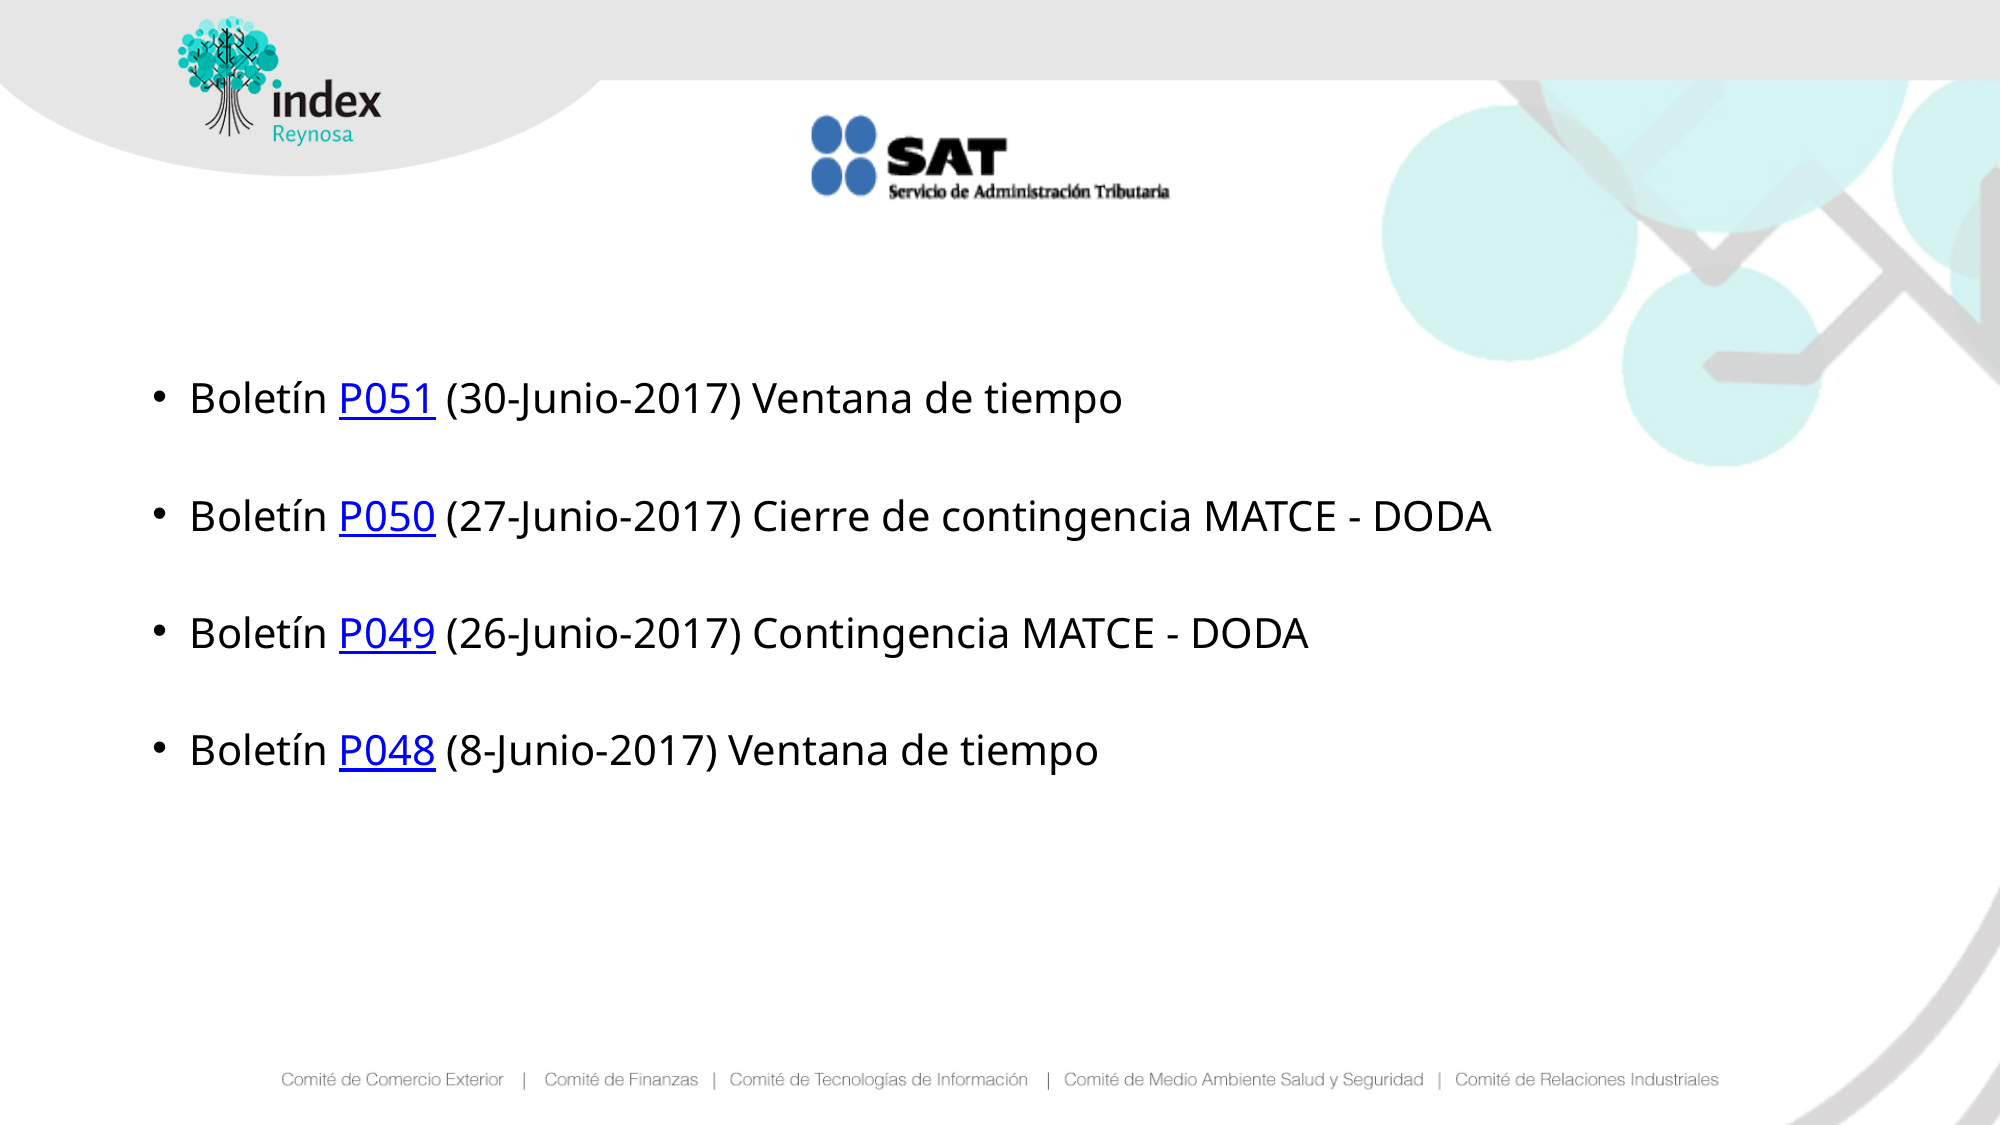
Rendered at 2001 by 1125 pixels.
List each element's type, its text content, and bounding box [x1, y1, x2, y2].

picture [0, 0, 2000, 1125]
list Boletín P051 (30-Junio-2017) Ventana de tiempo Boletín P050 (27-Junio-2017) Cierre de contingencia MATCE - DODA Boletín P049 (26-Junio-2017) Contingencia MATCE - DODA Boletín P048 (8-Junio-2017) Ventana de tiempo [137, 294, 1863, 850]
